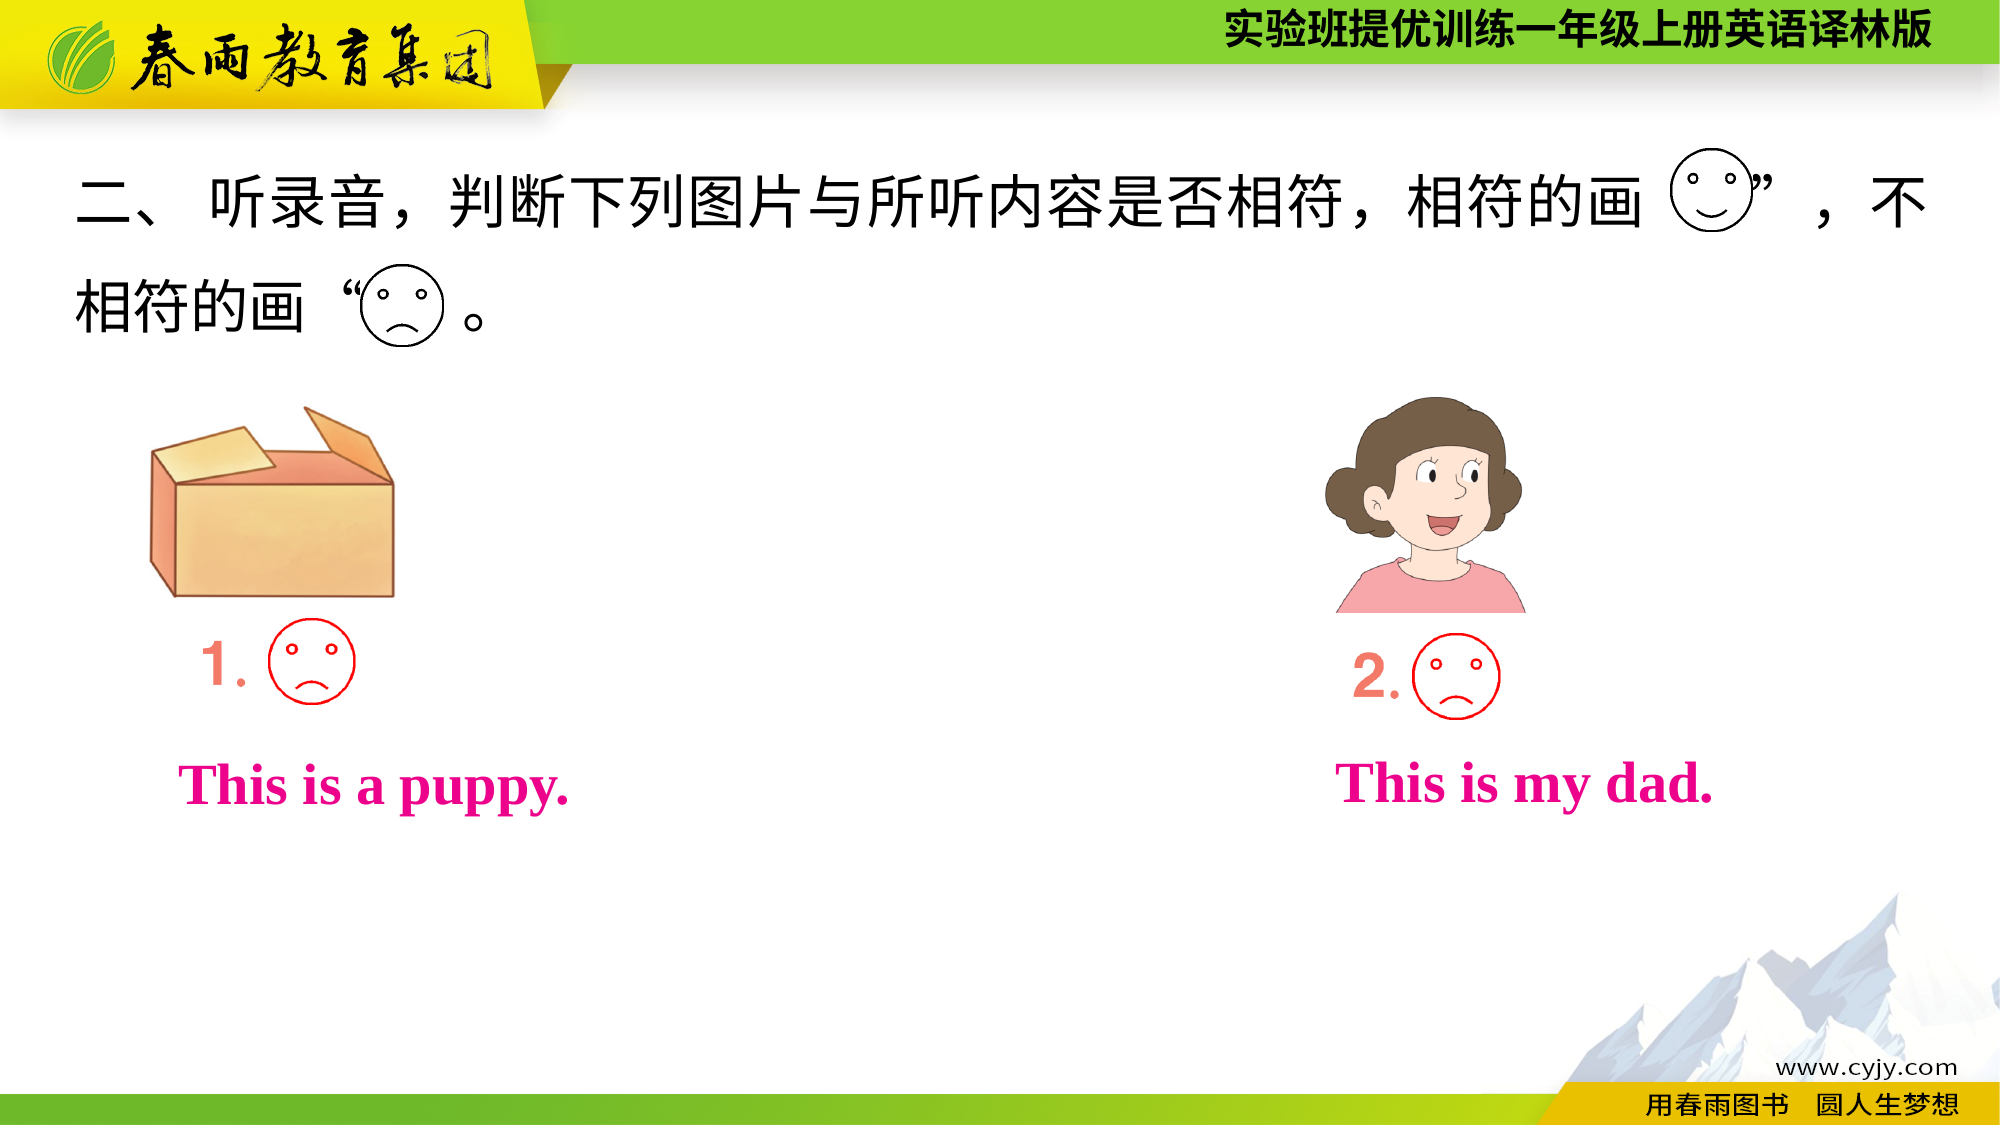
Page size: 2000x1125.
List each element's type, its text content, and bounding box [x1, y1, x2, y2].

list 二、 听录音，判断下列图片与所听内容是否相符，相符的画“ ”，不相符的画“ ”。 [59, 122, 1944, 337]
text_box This is my dad. [1320, 736, 1730, 822]
picture [0, 0, 2000, 1125]
text_box This is a puppy. [163, 738, 586, 824]
